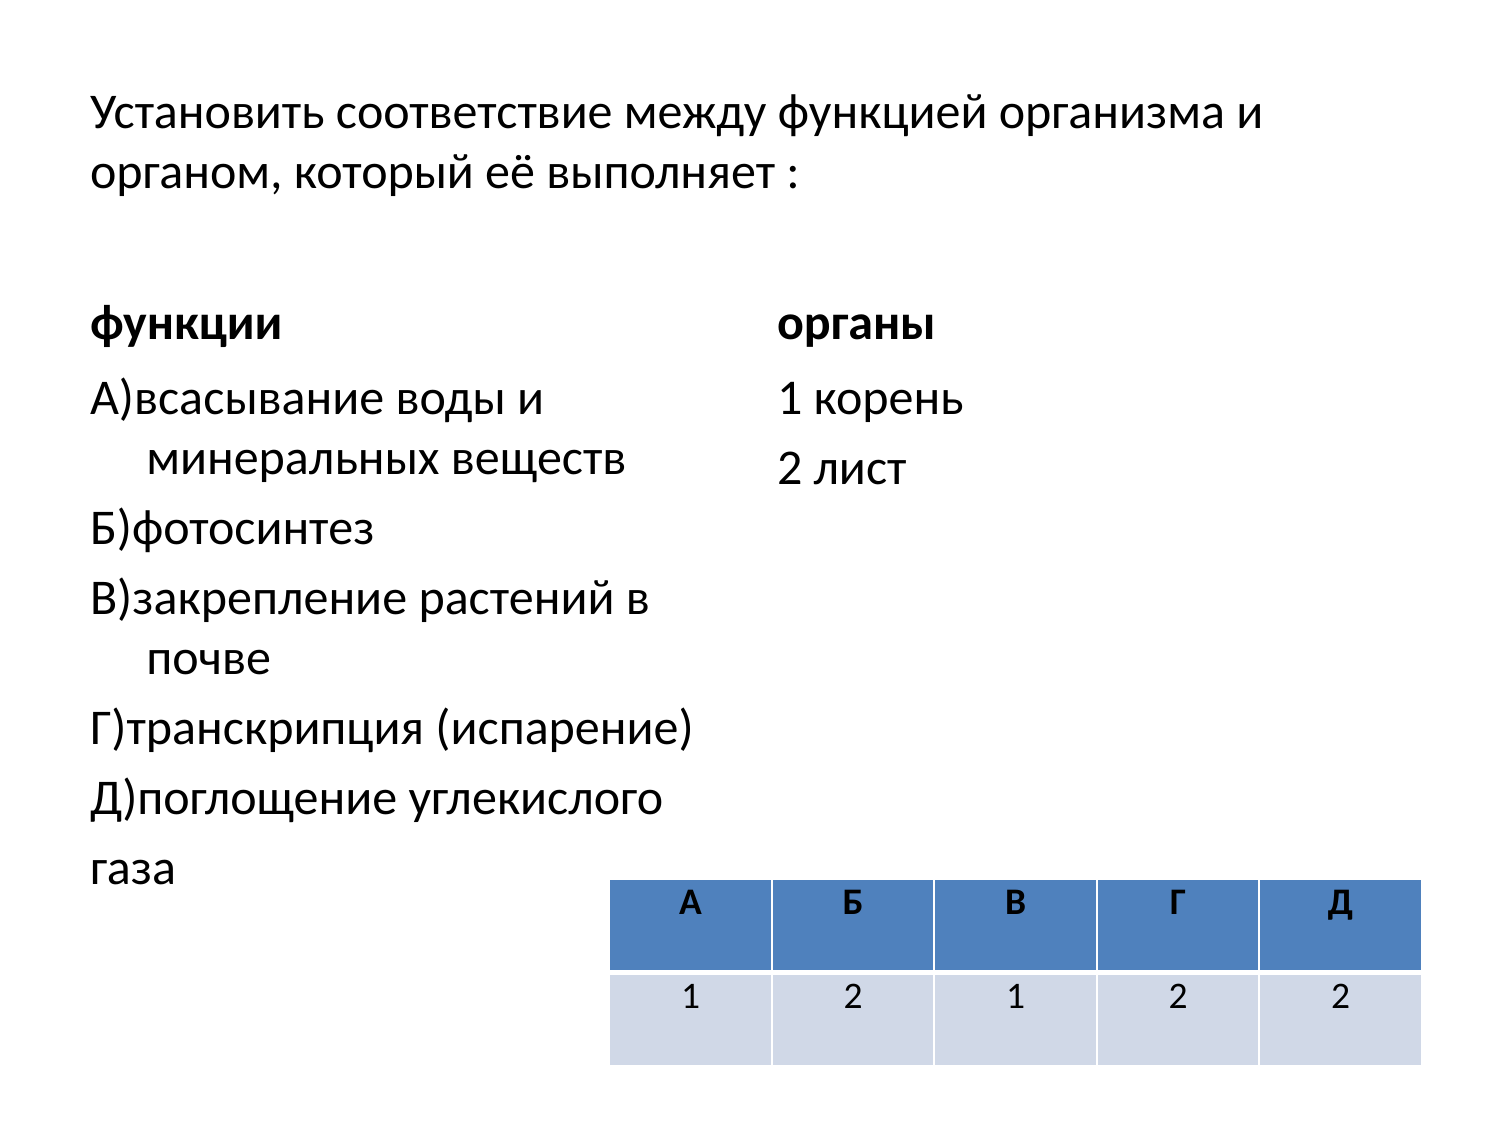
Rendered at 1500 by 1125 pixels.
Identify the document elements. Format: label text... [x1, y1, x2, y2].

table_cell 1 [935, 975, 1096, 1065]
table_header Г [1098, 880, 1258, 970]
table_cell 2 [773, 975, 933, 1065]
list функции [75, 251, 738, 356]
list органы [761, 251, 1425, 356]
list А)всасывание воды и минеральных веществ Б)фотосинтез В)закрепление растений в почве Г)транскрипция (испарение) Д)поглощение углекислого газа [75, 356, 738, 1005]
table_header Б [773, 880, 933, 970]
table_header А [610, 880, 771, 970]
table_cell 2 [1260, 975, 1421, 1065]
title Установить соответствие между функцией организма и органом, который её выполняет : [75, 45, 1425, 233]
table_cell 1 [610, 975, 771, 1065]
list 1 корень 2 лист [761, 356, 1425, 1005]
table_header В [935, 880, 1096, 970]
table_cell 2 [1098, 975, 1258, 1065]
table_header Д [1260, 880, 1421, 970]
